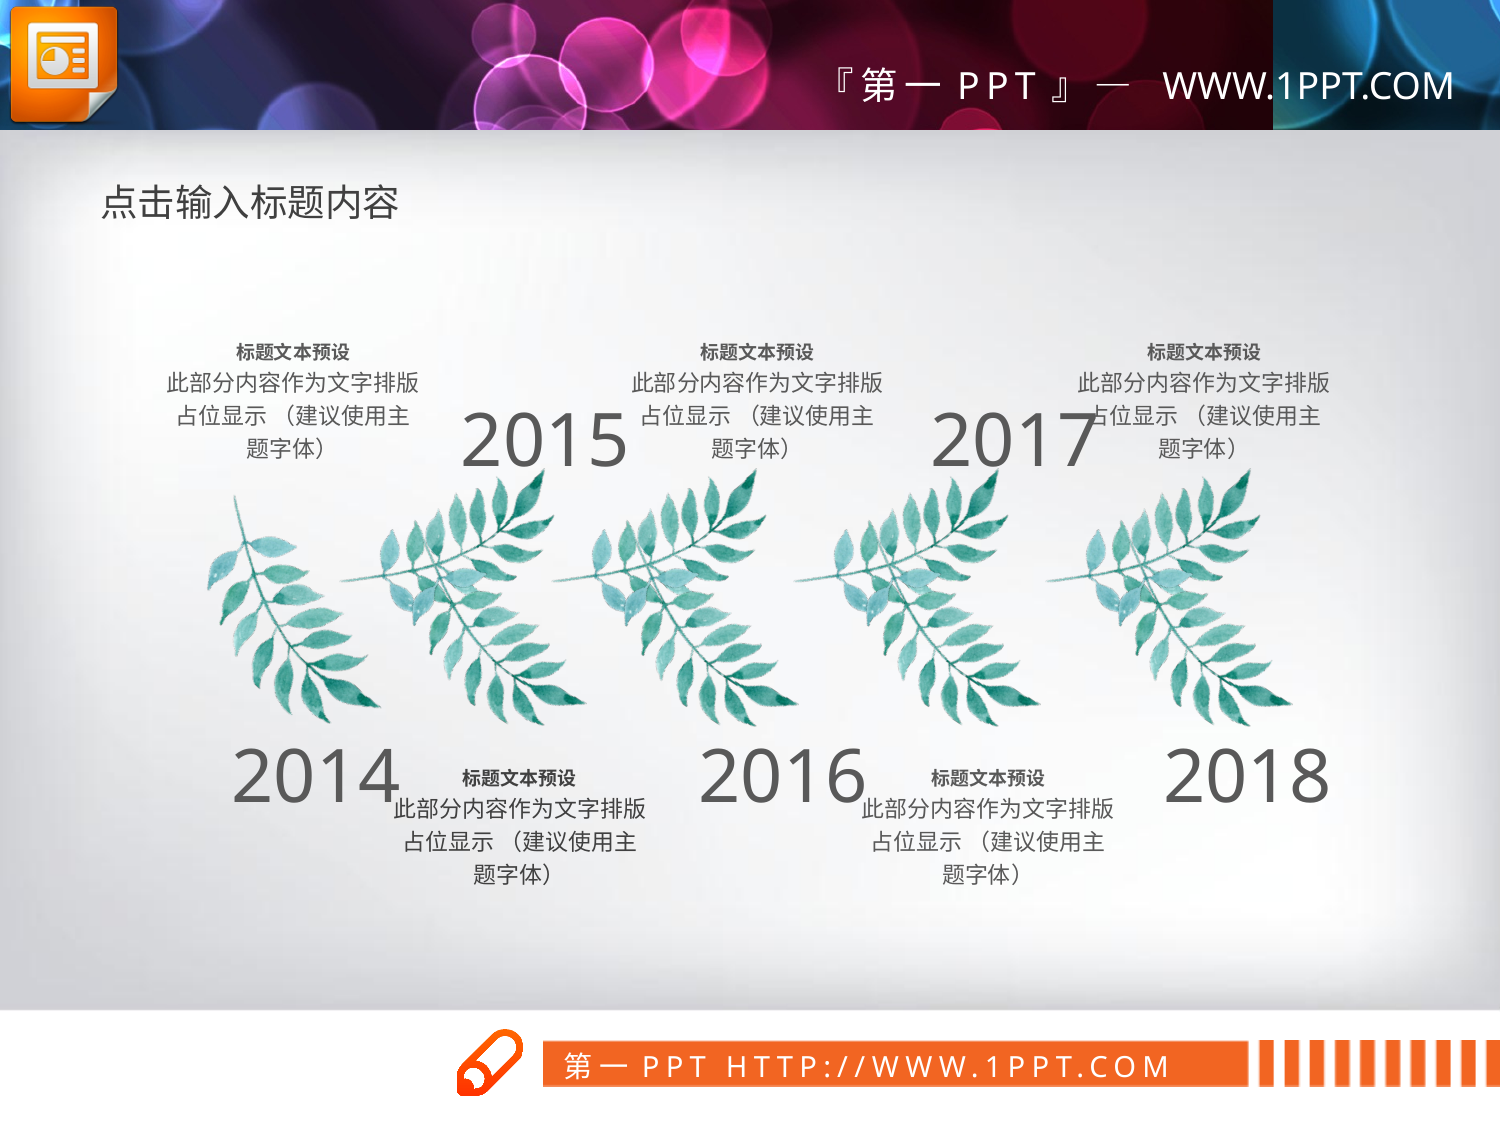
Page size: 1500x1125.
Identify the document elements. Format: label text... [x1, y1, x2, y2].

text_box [163, 339, 423, 468]
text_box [153, 484, 1314, 707]
text_box 2014 [231, 722, 340, 824]
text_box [390, 765, 650, 894]
text_box 2016 [698, 722, 809, 824]
text_box 2018 [1163, 722, 1273, 824]
text_box 点击输入标题内容 [100, 169, 450, 233]
picture [543, 1040, 1500, 1087]
text_box 2017 [930, 385, 1033, 482]
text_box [858, 765, 1118, 894]
text_box 2015 [460, 385, 571, 482]
picture [0, 0, 1500, 1012]
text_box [1075, 339, 1334, 468]
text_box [628, 339, 887, 468]
